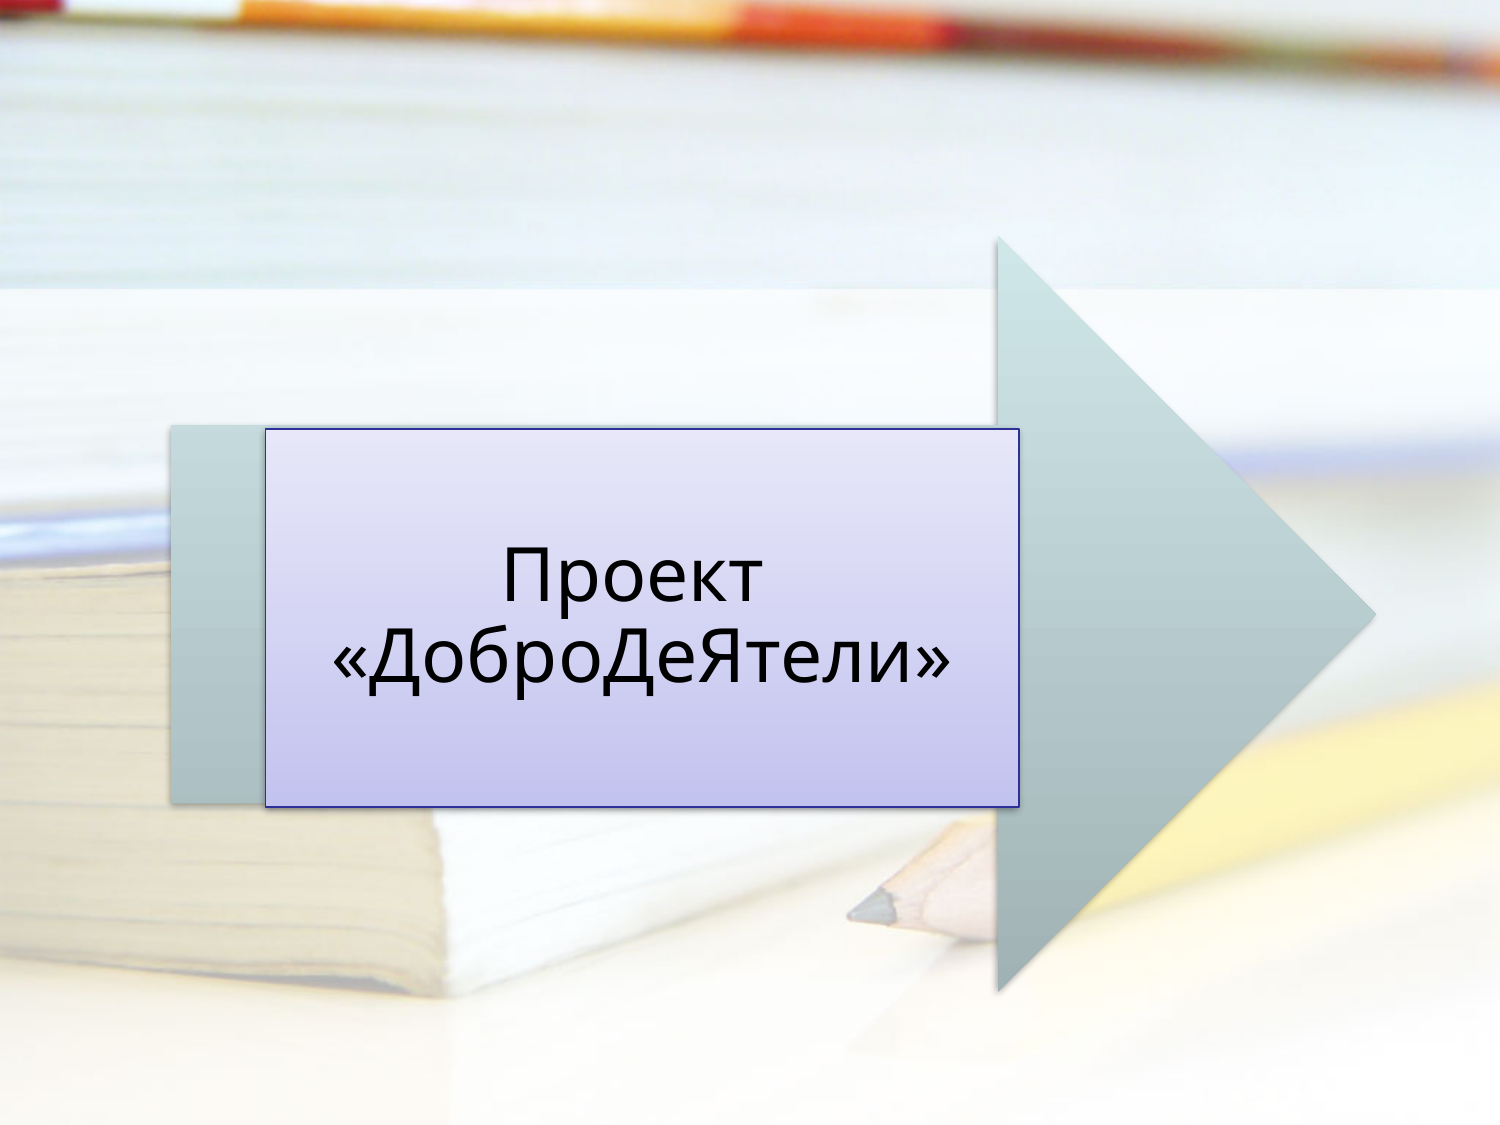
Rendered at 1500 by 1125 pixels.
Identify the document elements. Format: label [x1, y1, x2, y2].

text_box [170, 160, 1377, 1036]
picture [0, 0, 1500, 1125]
